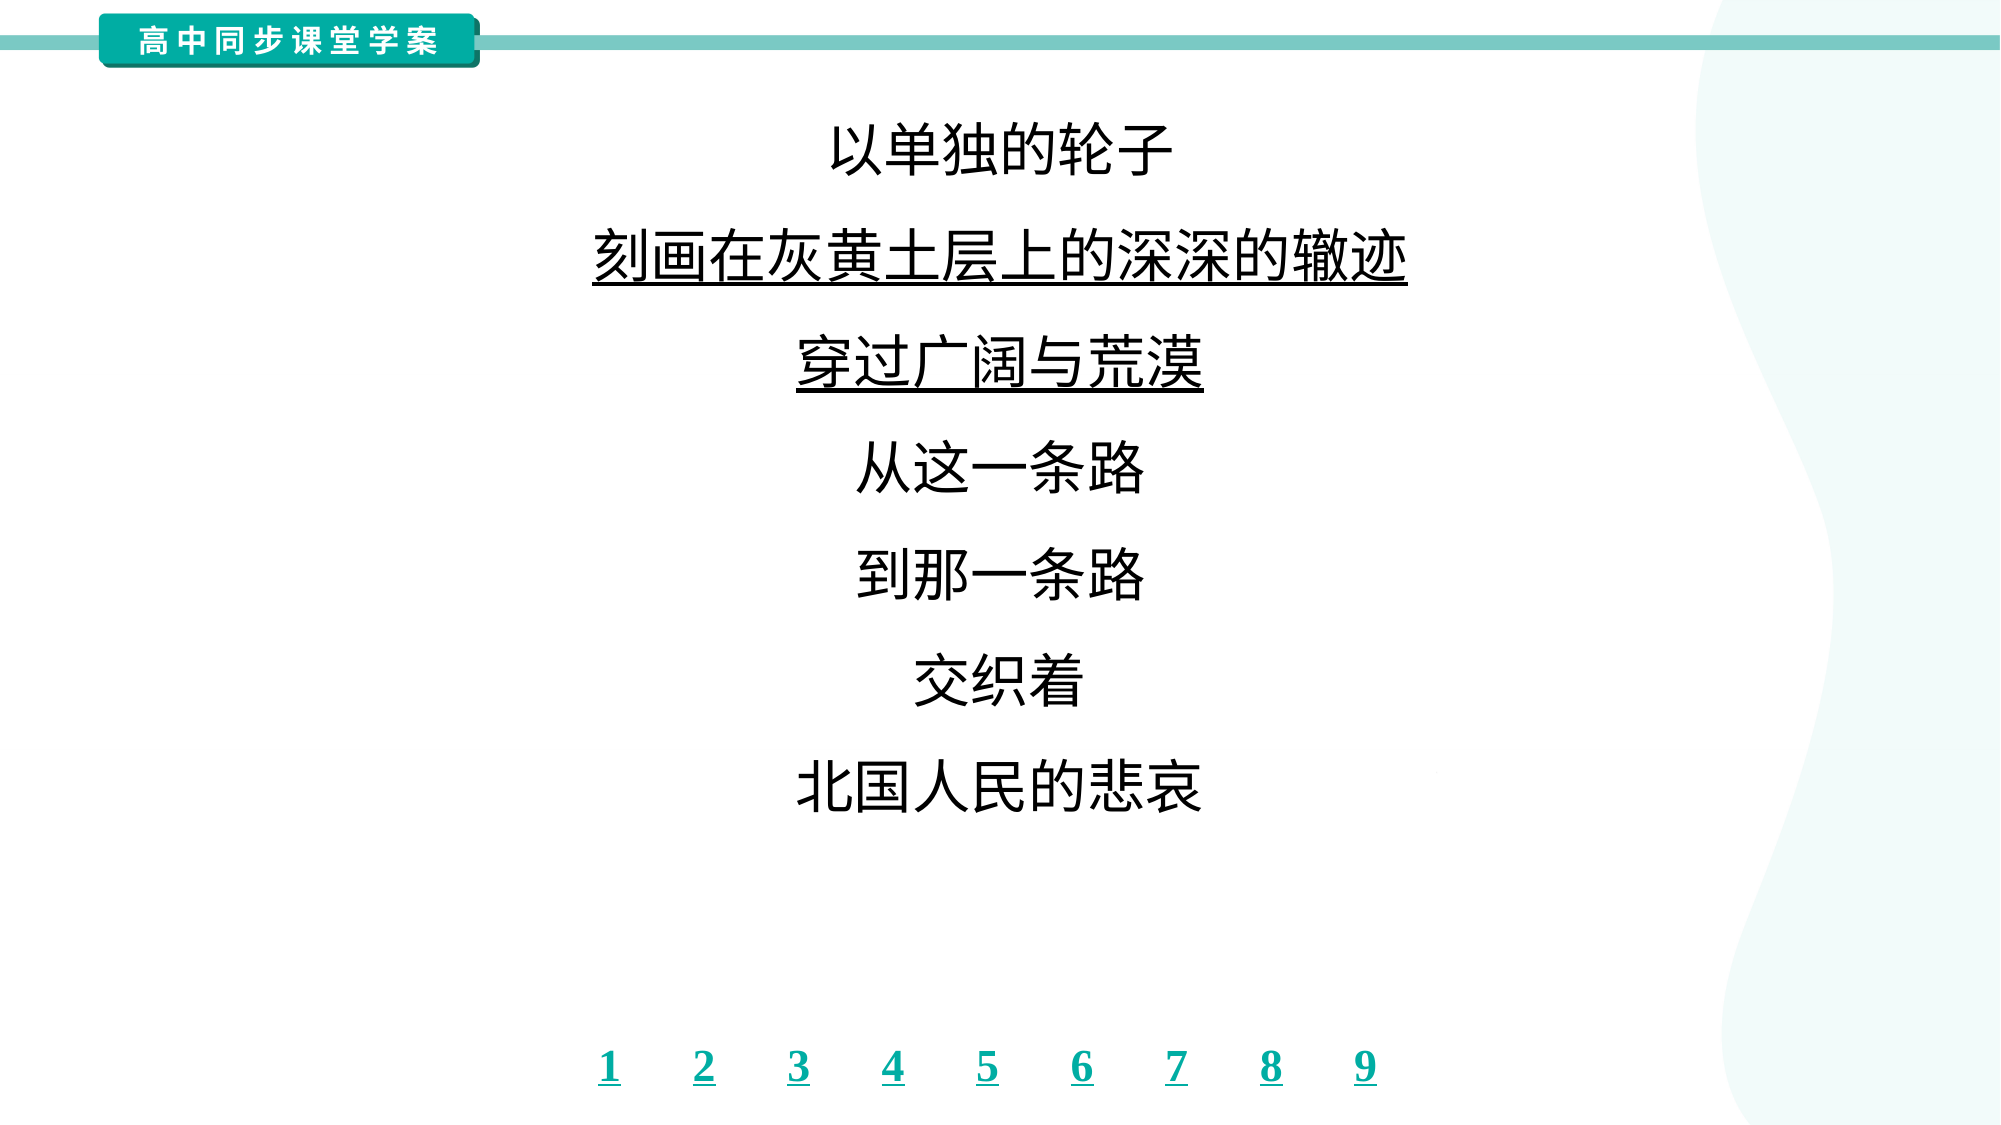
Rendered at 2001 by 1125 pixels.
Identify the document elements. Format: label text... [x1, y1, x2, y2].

text_box 以单独的轮子 刻画在灰黄土层上的深深的辙迹 穿过广阔与荒漠 从这一条路 到那一条路 交织着 北国人民的悲哀 一九三八年初#1.1.22 [100, 76, 1899, 907]
picture [0, 0, 2000, 1125]
